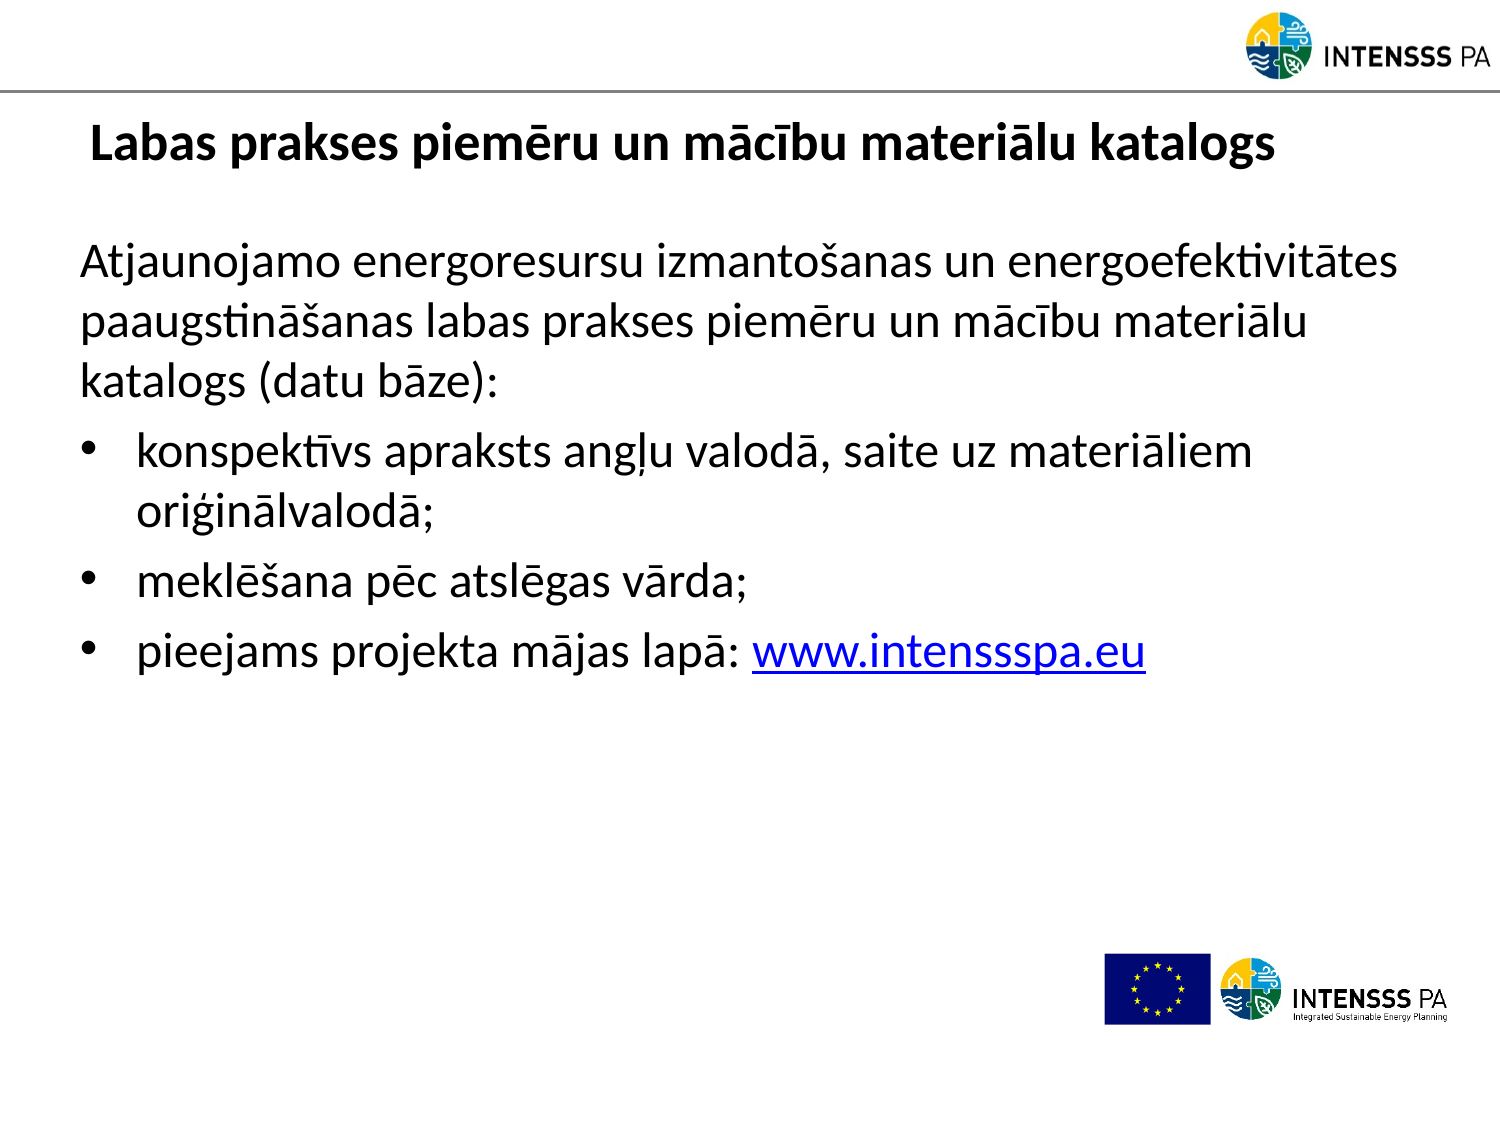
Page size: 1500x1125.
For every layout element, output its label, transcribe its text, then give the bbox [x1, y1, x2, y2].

picture [1214, 952, 1451, 1025]
list Atjaunojamo energoresursu izmantošanas un energoefektivitātes paaugstināšanas labas prakses piemēru un mācību materiālu katalogs (datu bāze): konspektīvs apraksts angļu valodā, saite uz materiāliem oriģinālvalodā; meklēšana pēc atslēgas vārda; pieejams projekta mājas lapā: www.intenssspa.eu [64, 220, 1424, 963]
picture [1104, 952, 1211, 1025]
picture [1239, 7, 1495, 85]
title Labas prakses piemēru un mācību materiālu katalogs [75, 45, 1425, 233]
